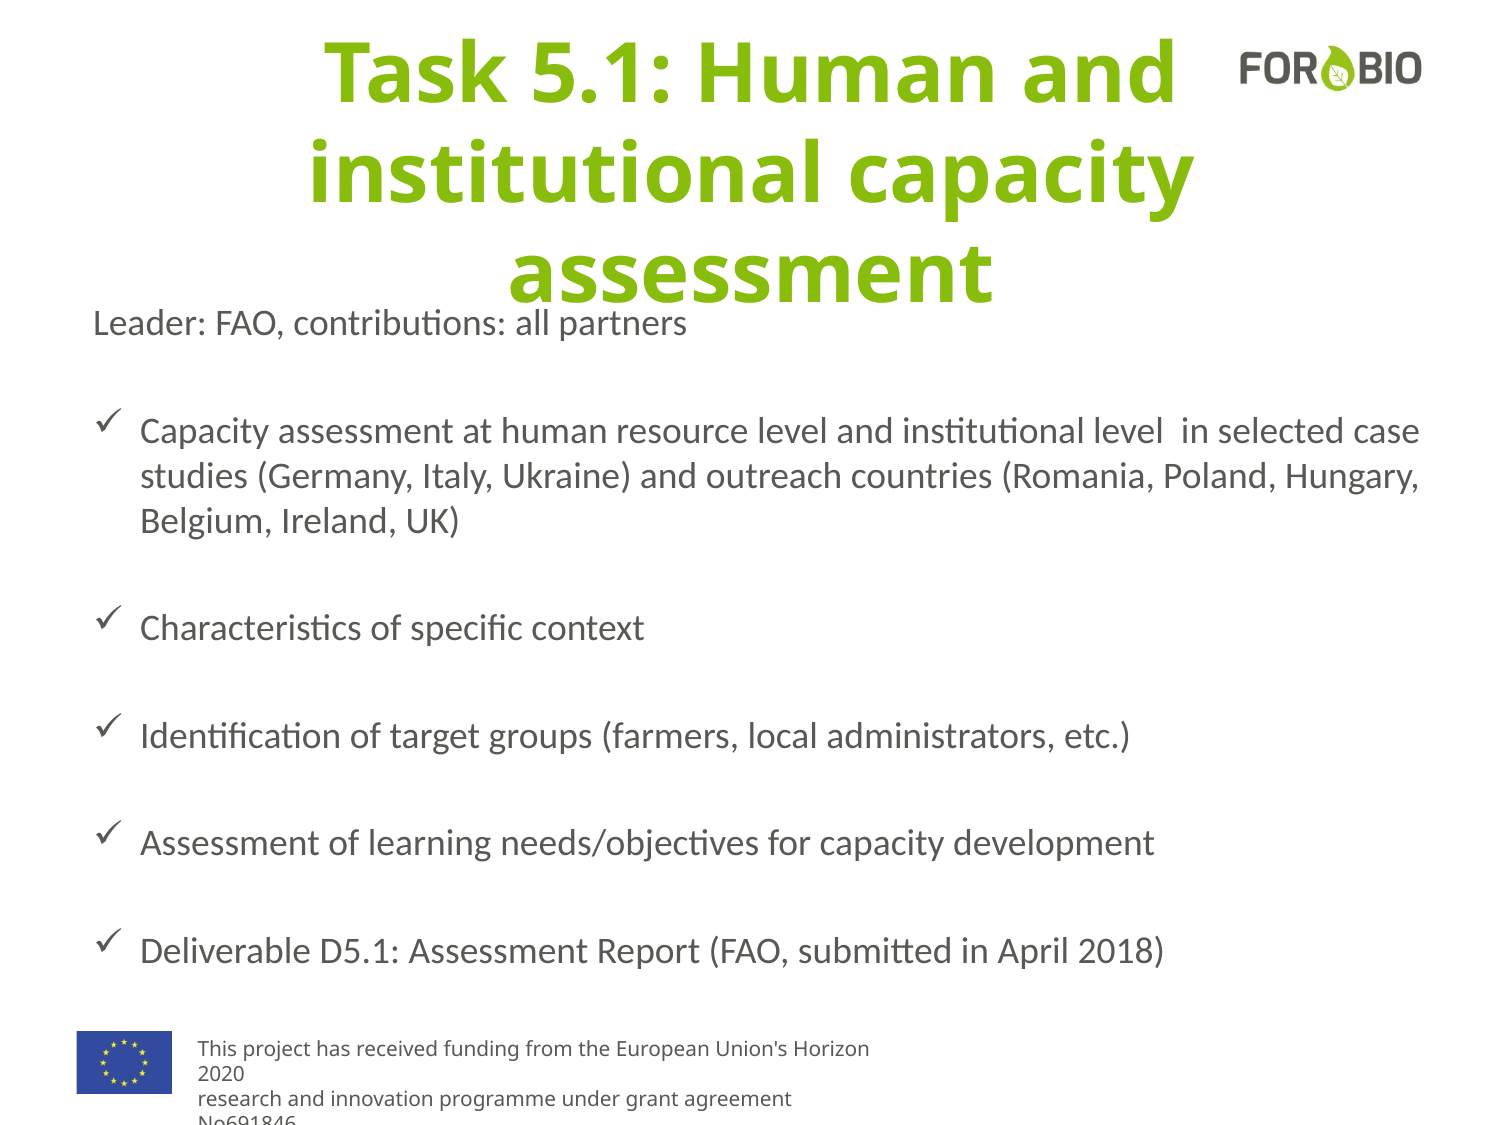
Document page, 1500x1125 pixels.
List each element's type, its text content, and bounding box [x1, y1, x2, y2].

title Task 5.1: Human and institutional capacity assessment [76, 160, 1427, 278]
text_box Leader: FAO, contributions: all partners Capacity assessment at human resource level and institutional level in selected case studies (Germany, Italy, Ukraine) and outreach countries (Romania, Poland, Hungary, Belgium, Ireland, UK) Characteristics of specific context Identification of target groups (farmers, local administrators, etc.) Assessment of learning needs/objectives for capacity development Deliverable D5.1: Assessment Report (FAO, submitted in April 2018) [78, 290, 1461, 1035]
picture [1187, 23, 1473, 114]
picture [76, 1031, 172, 1094]
list [75, 262, 1425, 1005]
